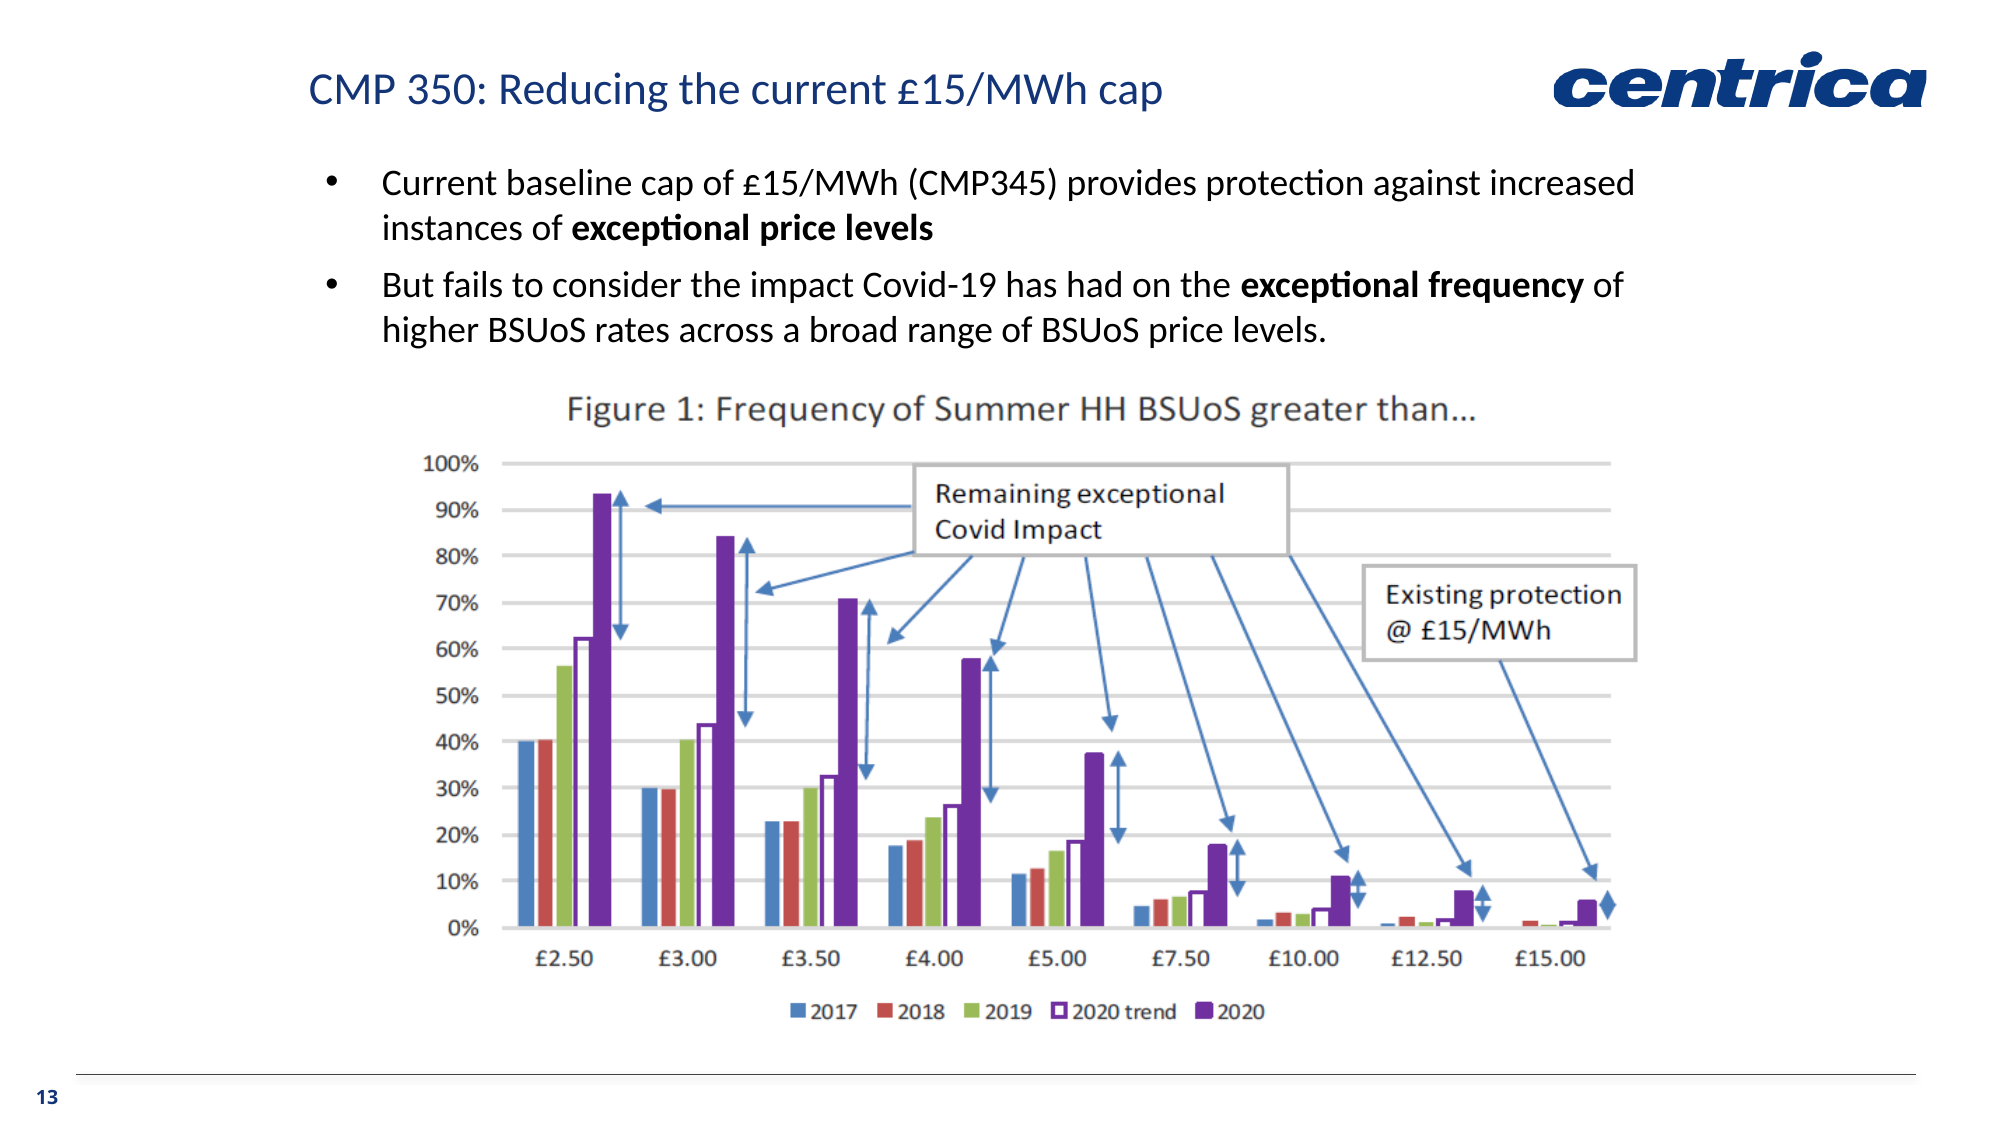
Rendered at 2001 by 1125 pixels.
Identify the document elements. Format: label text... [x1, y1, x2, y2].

picture [379, 373, 1665, 1042]
title CMP 350: Reducing the current £15/MWh cap [309, 59, 1174, 171]
text_box Current baseline cap of £15/MWh (CMP345) provides protection against increased instances of exceptional price levels But fails to consider the impact Covid-19 has had on the exceptional frequency of higher BSUoS rates across a broad range of BSUoS price levels. [310, 150, 1671, 358]
